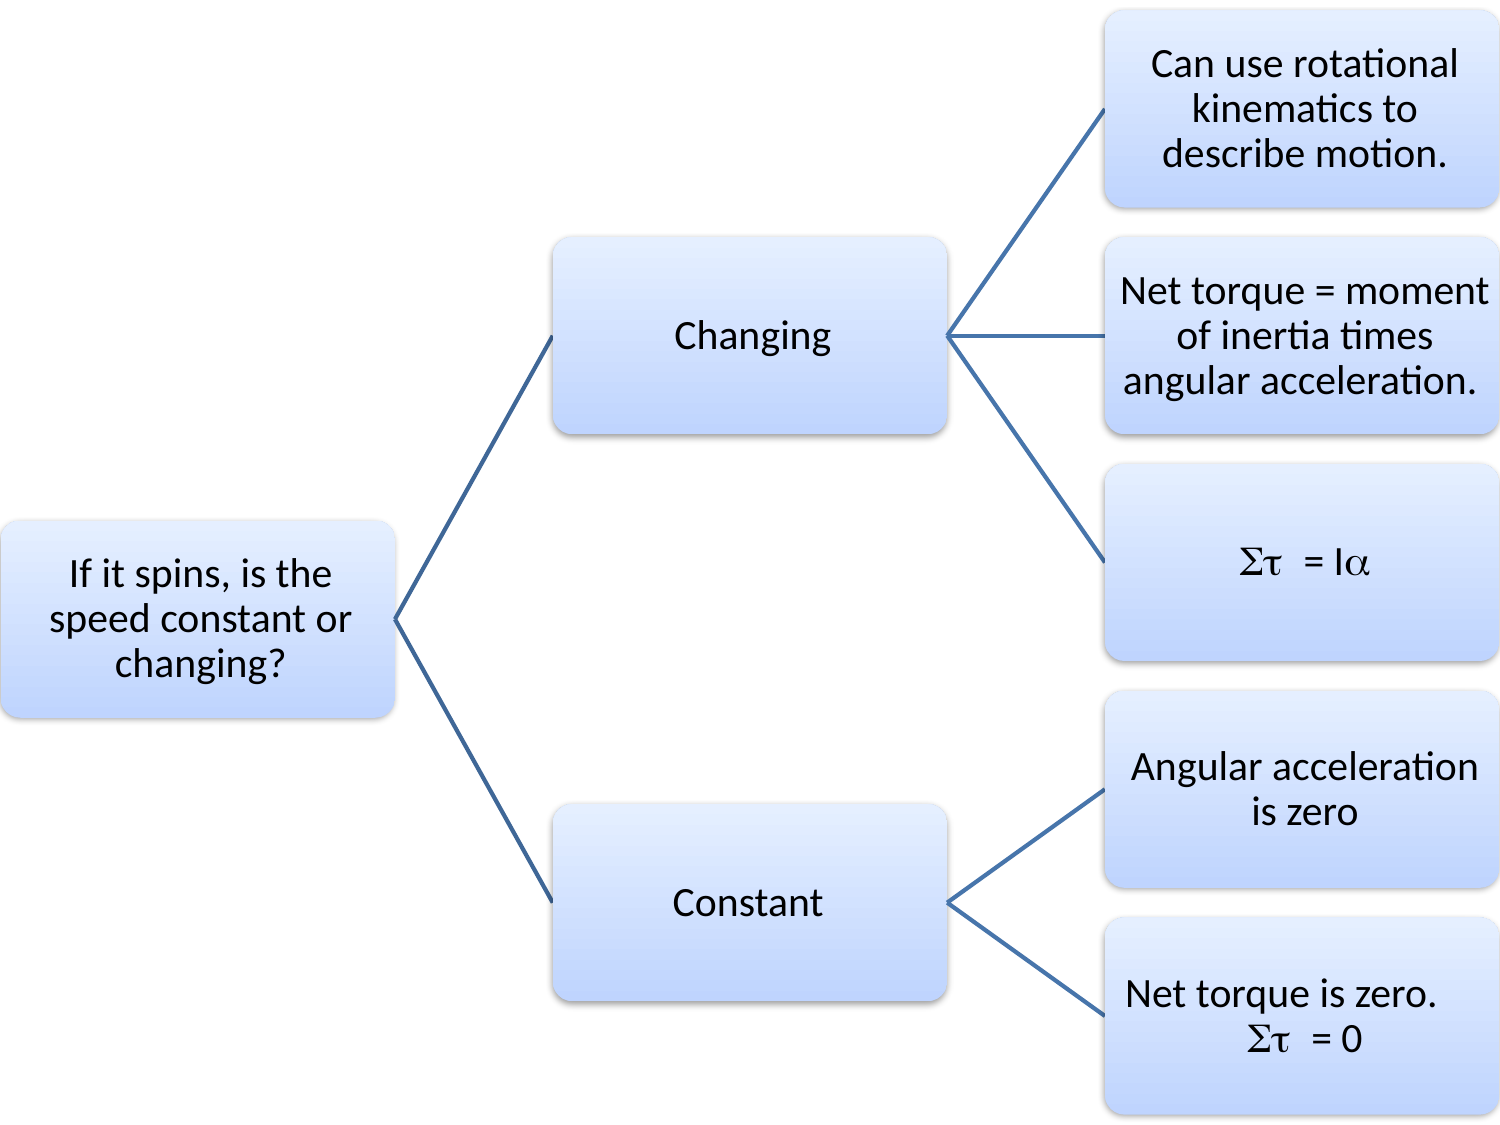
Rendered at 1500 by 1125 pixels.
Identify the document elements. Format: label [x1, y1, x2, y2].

text_box [0, 0, 1500, 1125]
